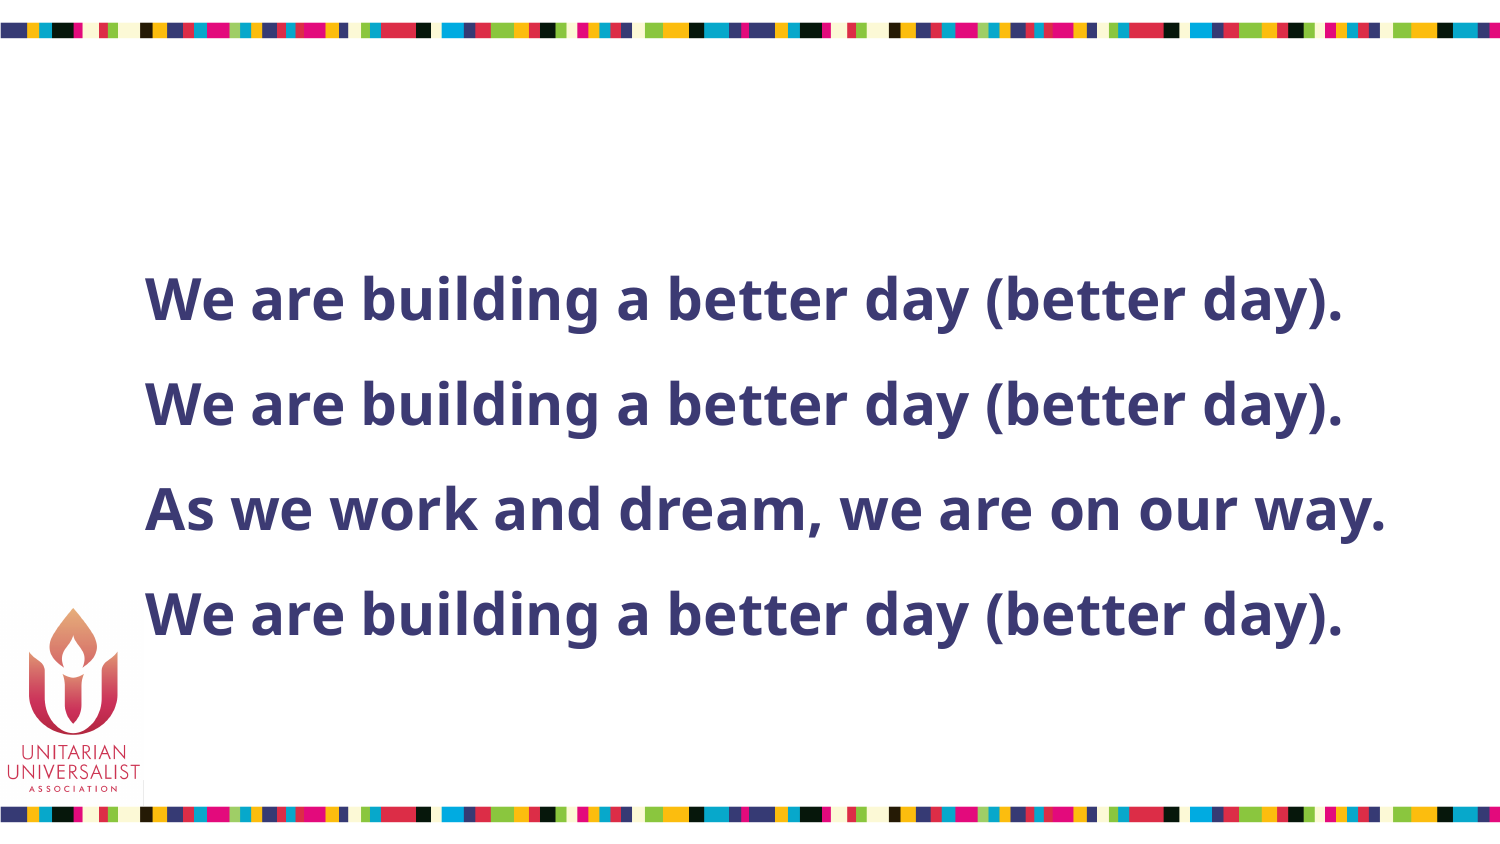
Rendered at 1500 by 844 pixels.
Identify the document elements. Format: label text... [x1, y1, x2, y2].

picture [0, 22, 1500, 40]
text_box We are building a better day (better day). We are building a better day (better day). As we work and dream, we are on our way. We are building a better day (better day). [130, 212, 1462, 662]
picture [0, 600, 1500, 824]
